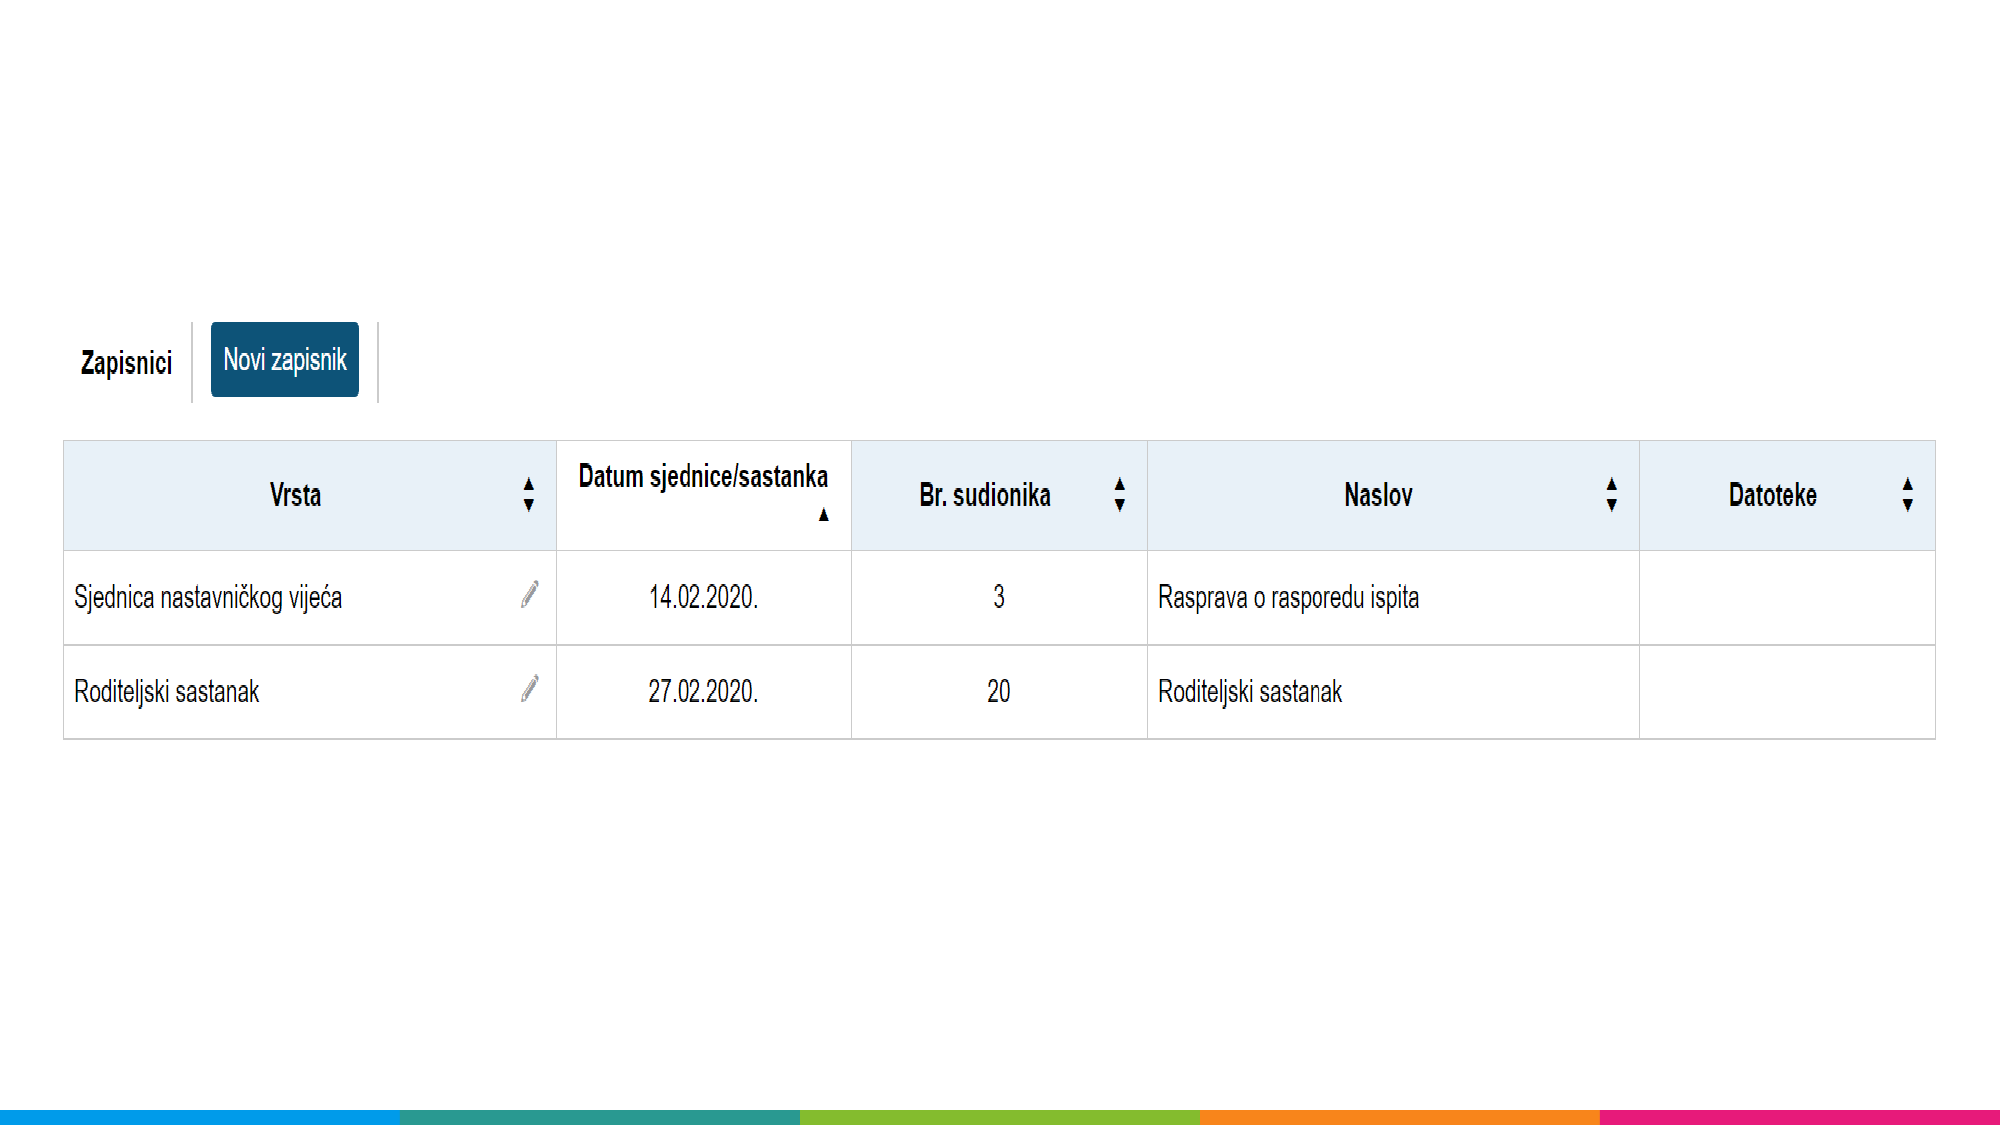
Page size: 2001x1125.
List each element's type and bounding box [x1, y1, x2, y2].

picture [60, 297, 1949, 783]
